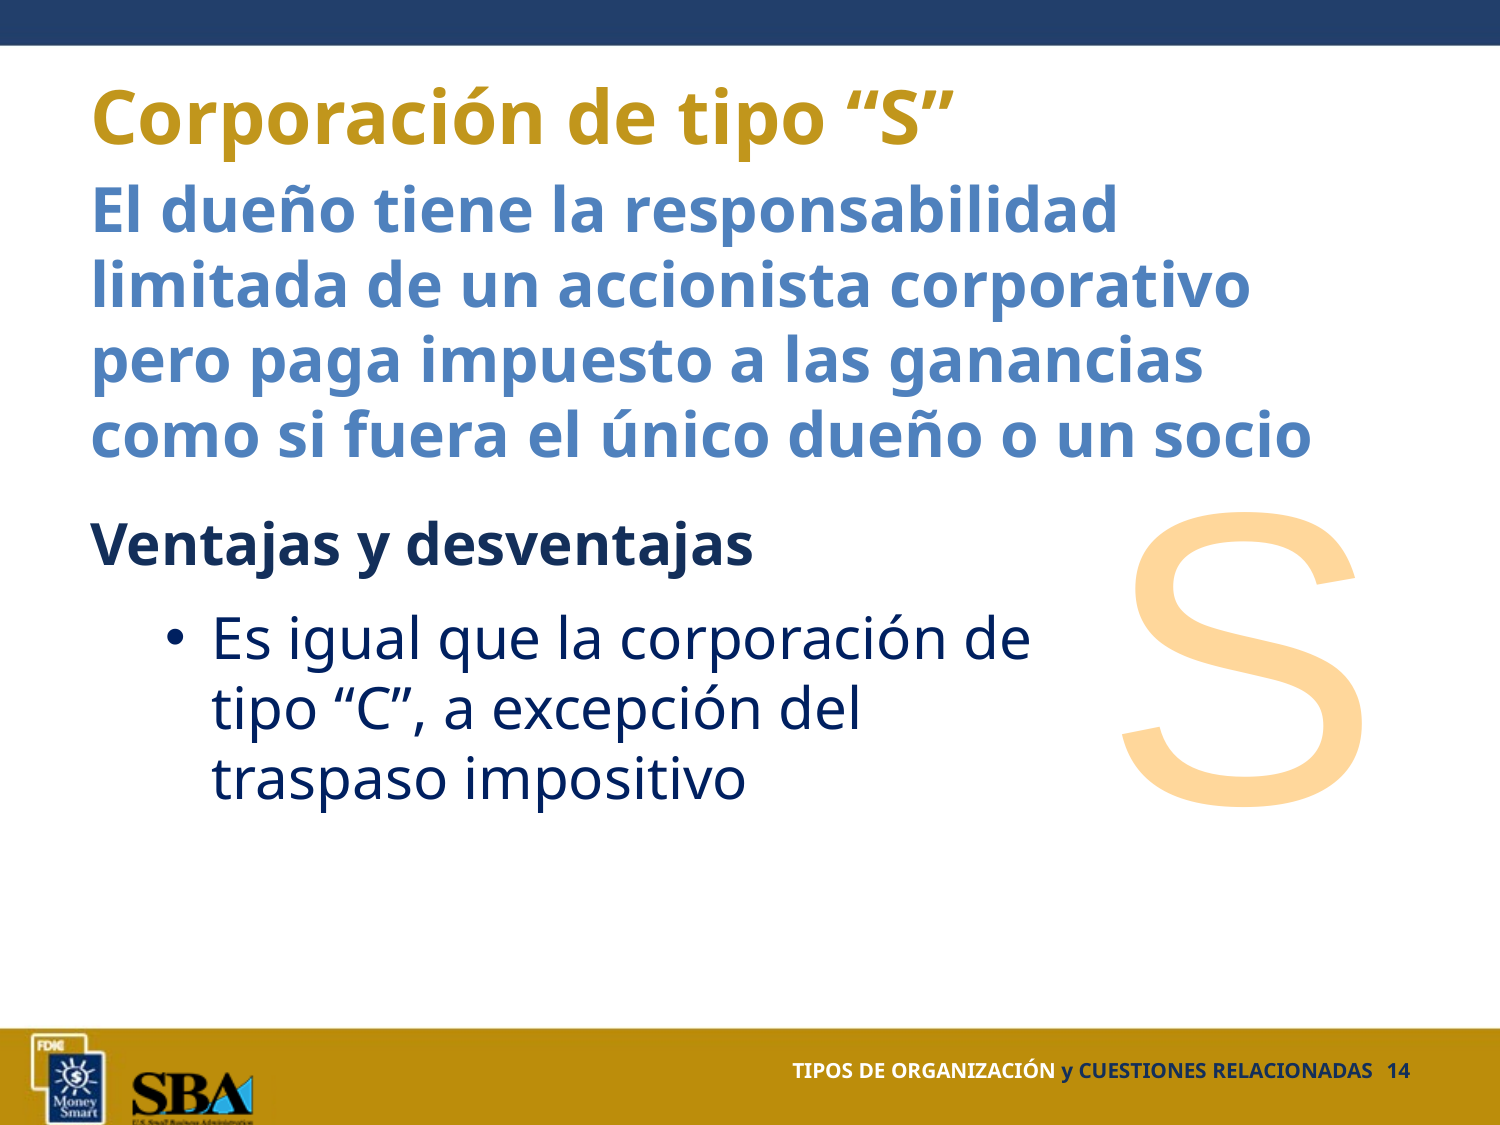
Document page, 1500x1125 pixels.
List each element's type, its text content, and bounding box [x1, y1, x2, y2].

list El dueño tiene la responsabilidad limitada de un accionista corporativo pero paga impuesto a las ganancias como si fuera el único dueño o un socio Ventajas y desventajas Es igual que la corporación de tipo “C”, a excepción del traspaso impositivo [74, 162, 1399, 1001]
title Corporación de tipo “S” [74, 62, 1426, 163]
picture [0, 0, 1500, 1125]
text_box S [1089, 379, 1397, 895]
